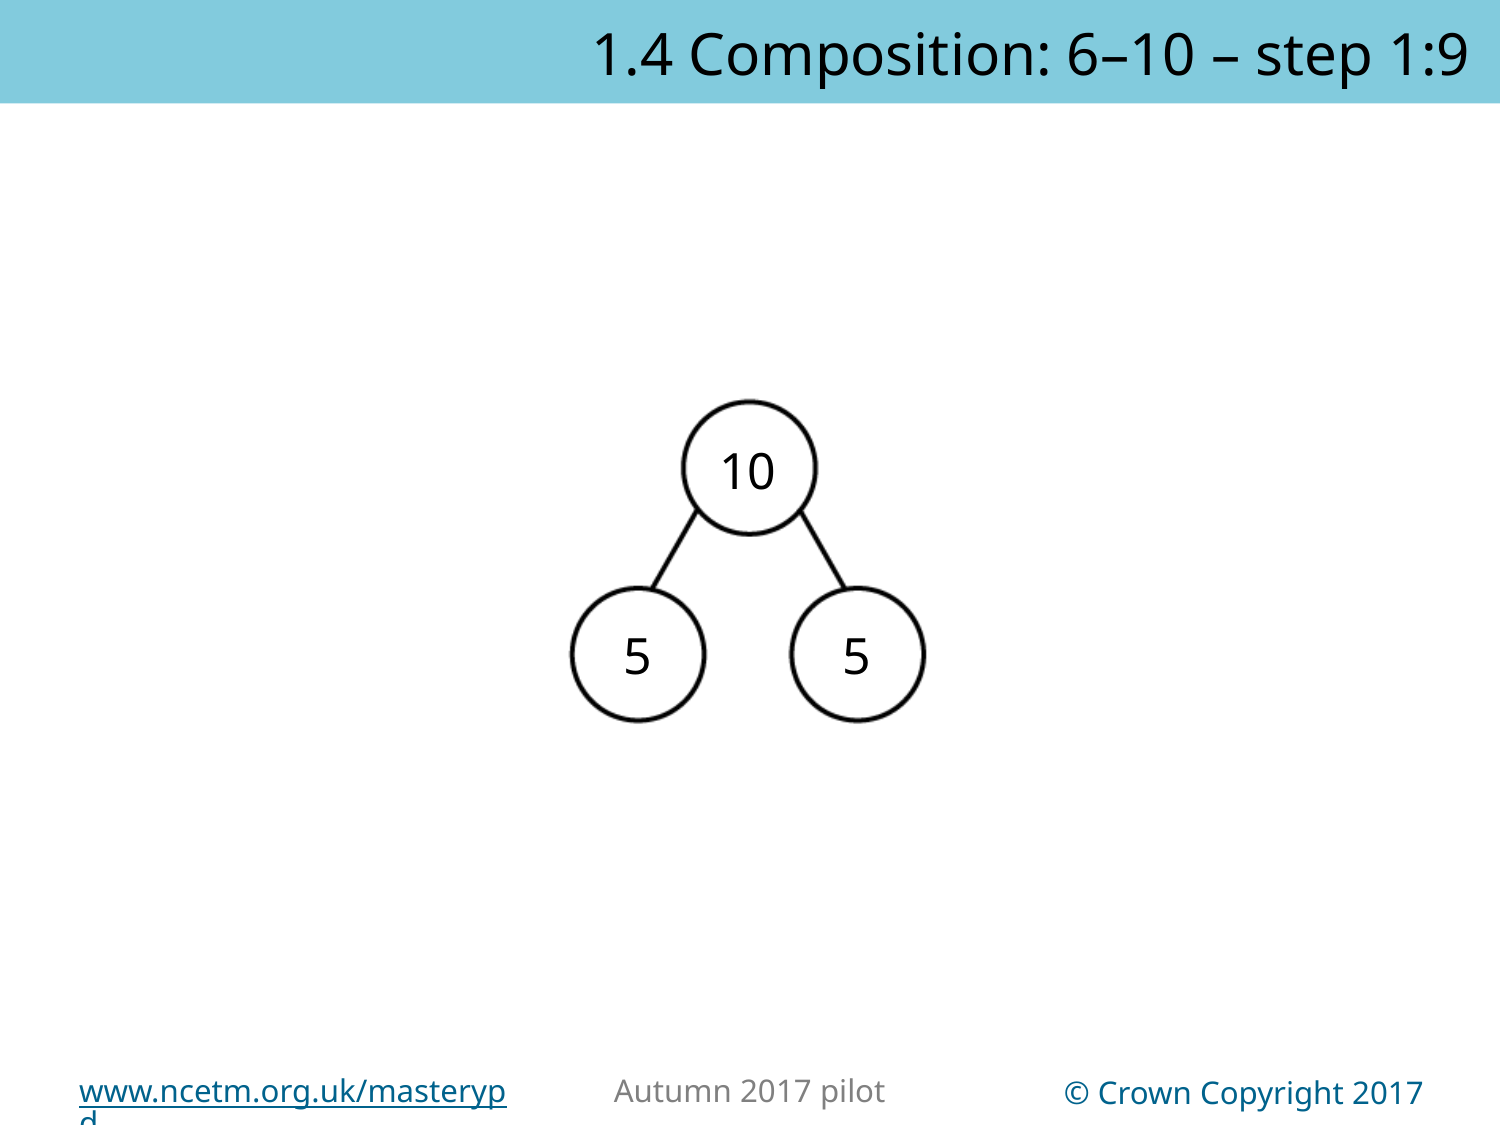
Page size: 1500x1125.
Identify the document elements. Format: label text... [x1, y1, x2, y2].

list 1.4 Composition: 6–10 – step 1:9 [0, 0, 1500, 104]
picture [533, 373, 966, 752]
